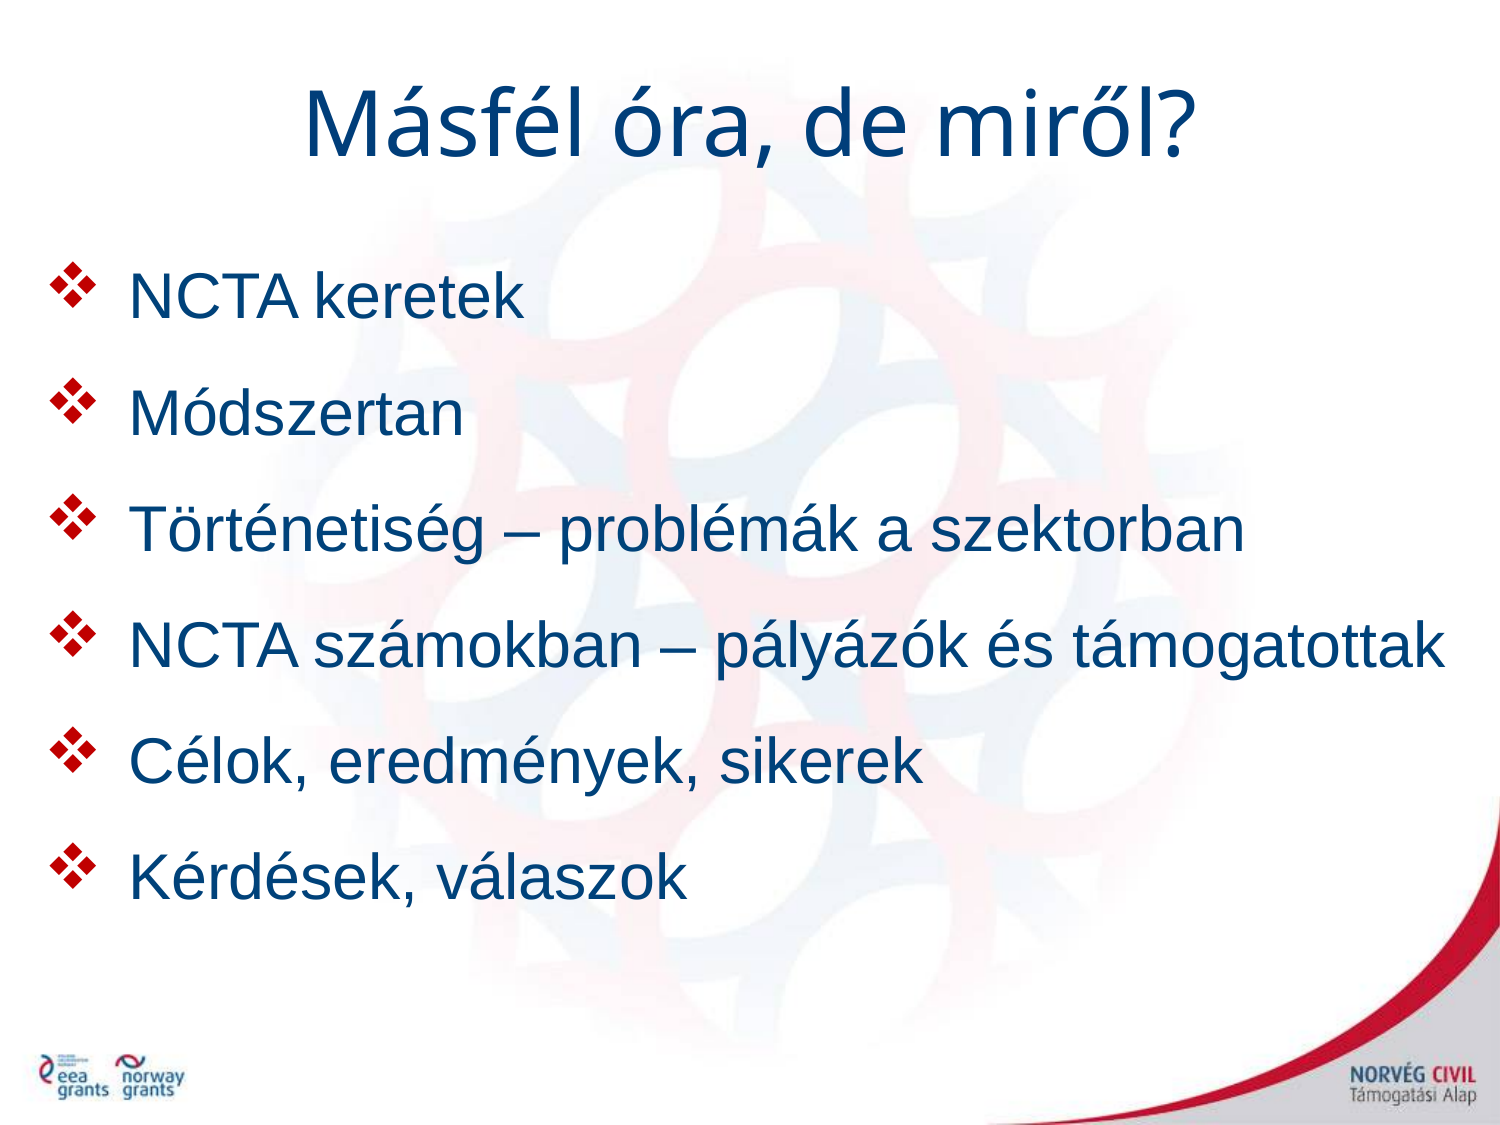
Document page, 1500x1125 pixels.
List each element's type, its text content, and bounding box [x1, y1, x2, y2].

text_box Másfél óra, de miről? [41, 31, 1459, 208]
picture [0, 0, 1500, 1125]
text_box NCTA keretek Módszertan Történetiség – problémák a szektorban NCTA számokban – pályázók és támogatottak Célok, eredmények, sikerek Kérdések, válaszok [29, 208, 1471, 921]
